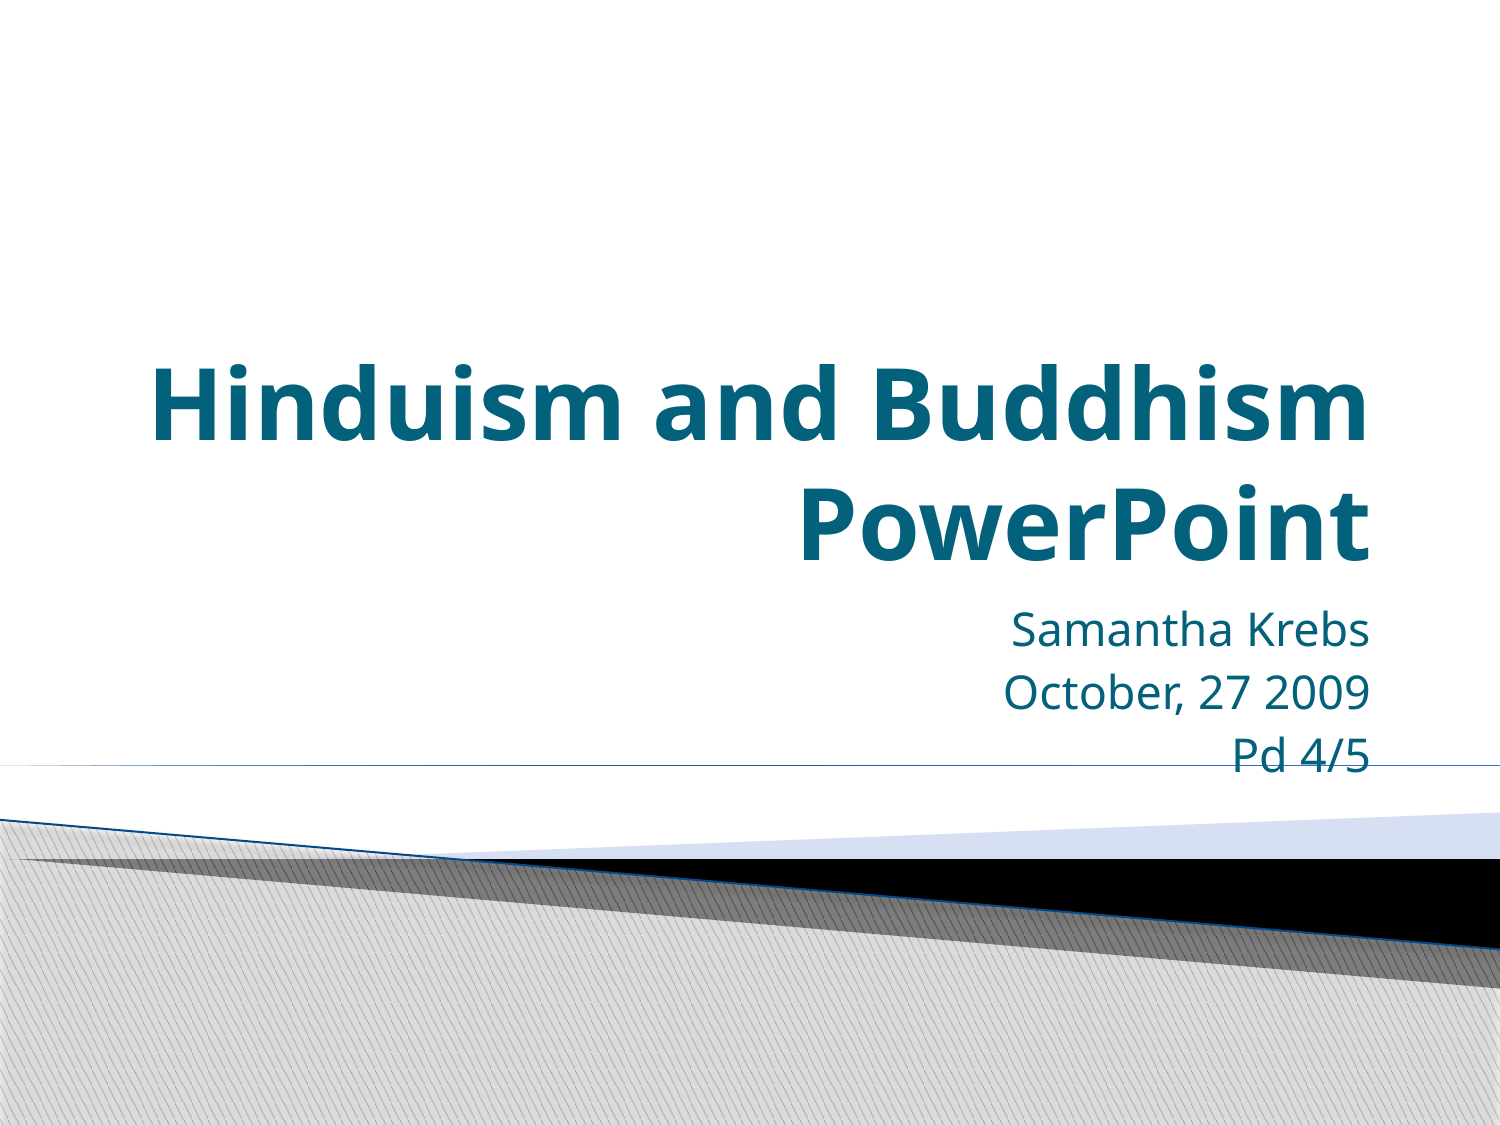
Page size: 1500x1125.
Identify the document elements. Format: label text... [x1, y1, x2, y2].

title Hinduism and Buddhism PowerPoint [112, 287, 1388, 588]
picture [5, 859, 1500, 989]
subtitle Samantha Krebs October, 27 2009 Pd 4/5 [112, 592, 1388, 790]
